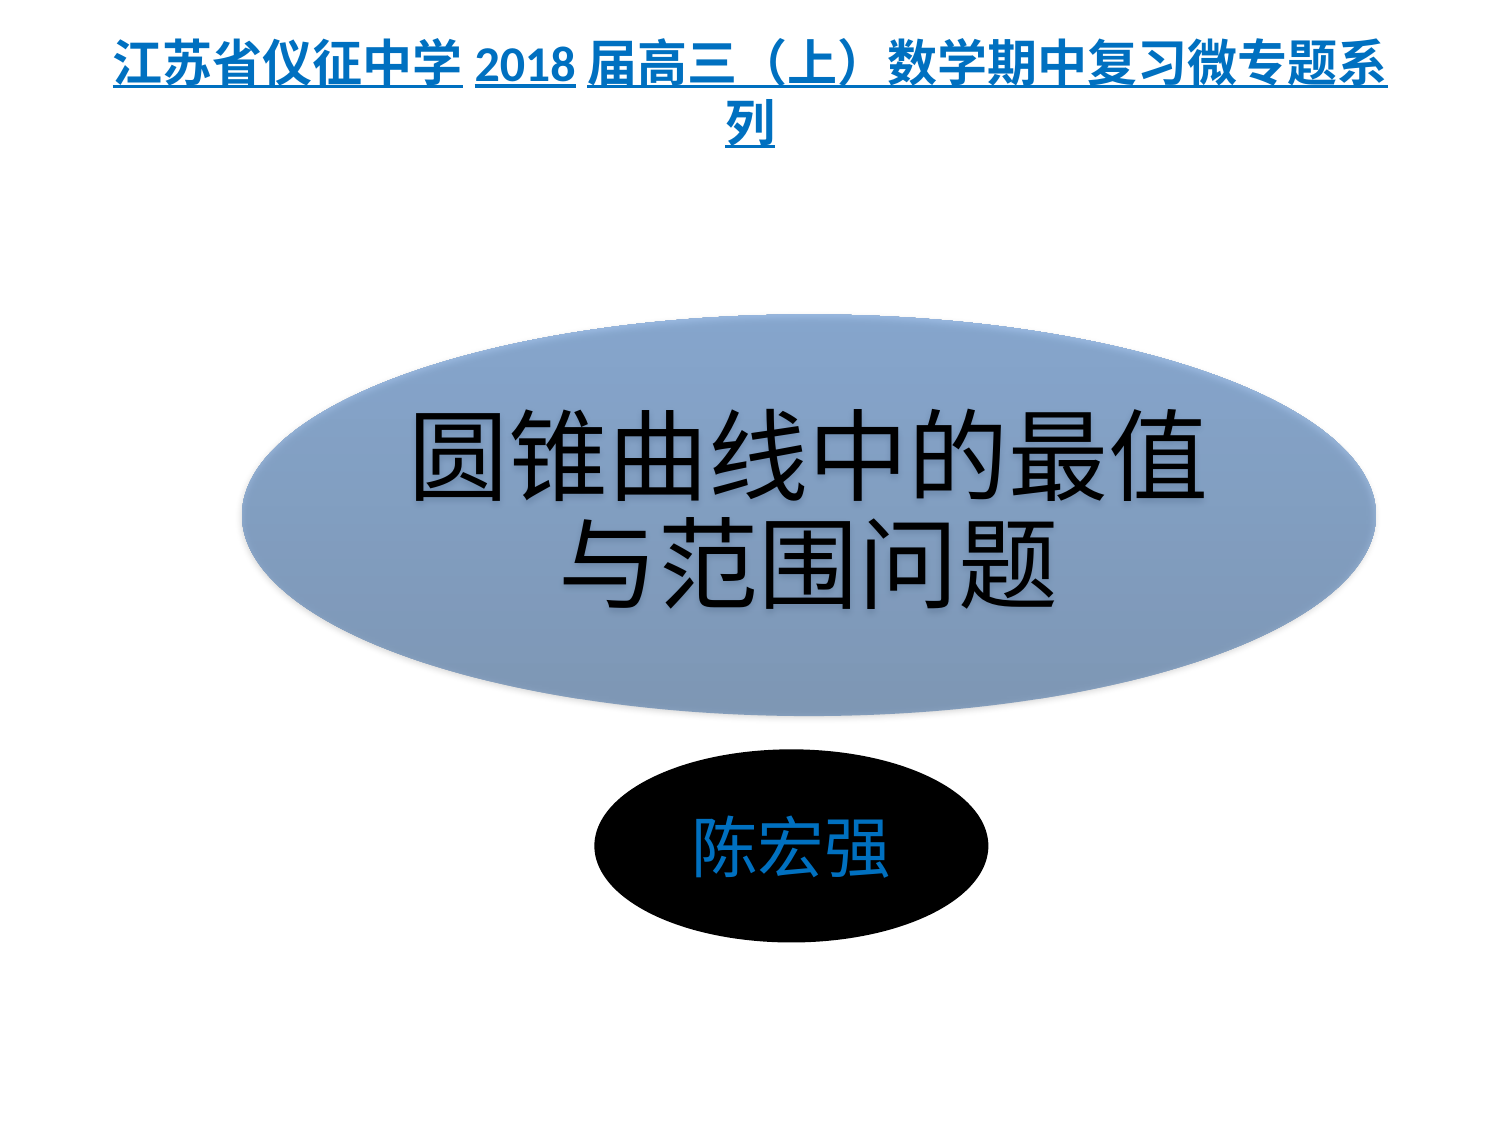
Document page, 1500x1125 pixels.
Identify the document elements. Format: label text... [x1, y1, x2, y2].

title 江苏省仪征中学2018届高三（上）数学期中复习微专题系列 [75, 45, 1425, 138]
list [147, 290, 1377, 740]
text_box 陈宏强 [594, 749, 989, 943]
